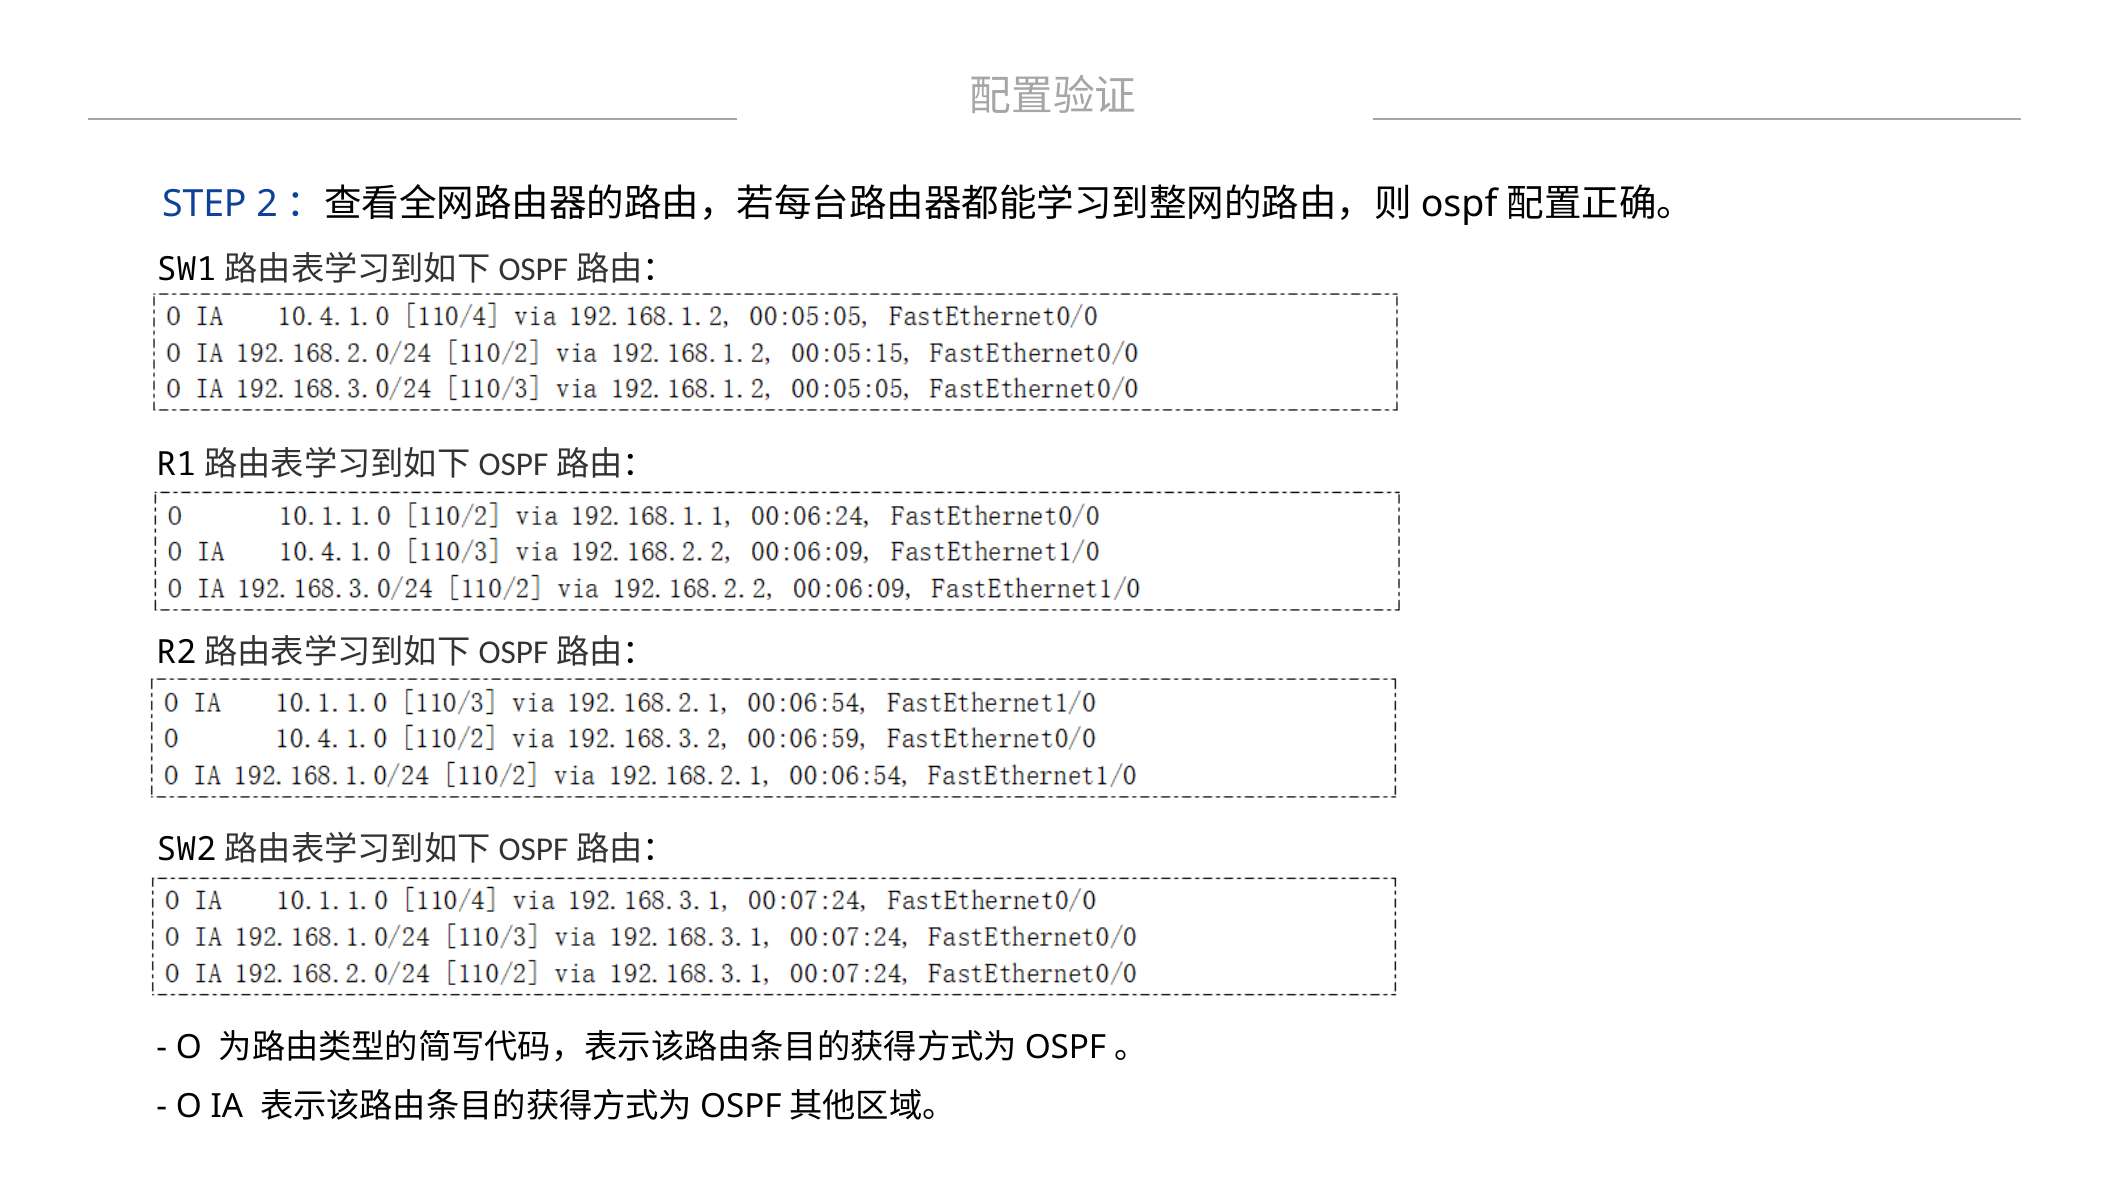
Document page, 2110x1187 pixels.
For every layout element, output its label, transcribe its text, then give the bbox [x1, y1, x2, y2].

text_box - O 为路由类型的简写代码，表示该路由条目的获得方式为OSPF。 - O IA 表示该路由条目的获得方式为OSPF其他区域。 [98, 997, 1429, 1132]
text_box R2路由表学习到如下OSPF路由： [98, 622, 932, 678]
text_box SW2路由表学习到如下OSPF路由： [98, 819, 932, 875]
text_box STEP 2：查看全网路由器的路由，若每台路由器都能学习到整网的路由，则ospf配置正确。 [147, 149, 2006, 232]
text_box 配置验证 [729, 68, 1377, 119]
text_box SW1路由表学习到如下OSPF路由： [98, 239, 932, 295]
picture [147, 870, 1404, 1002]
picture [147, 484, 1409, 616]
picture [146, 672, 1404, 803]
text_box R1路由表学习到如下OSPF路由： [98, 435, 932, 490]
picture [147, 287, 1403, 416]
